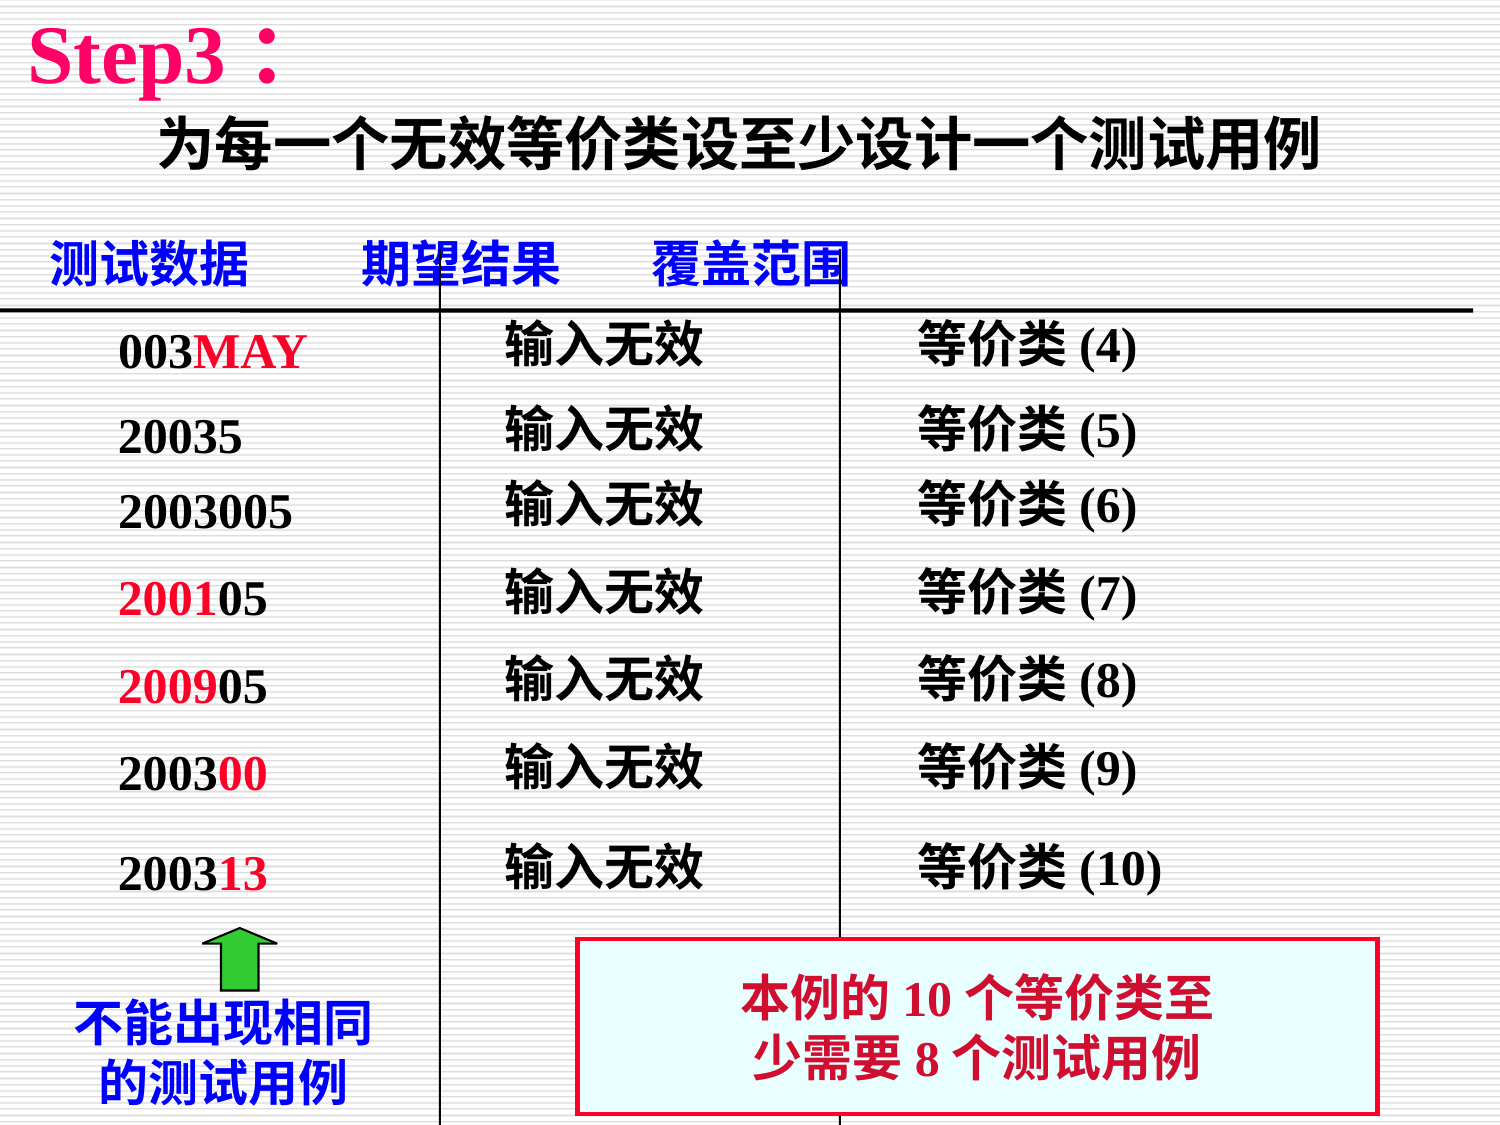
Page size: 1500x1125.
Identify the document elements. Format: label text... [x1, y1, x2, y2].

text_box 2003005 [103, 470, 309, 546]
picture [0, 300, 439, 310]
text_box 等价类(8) [902, 640, 1292, 716]
picture [440, 300, 839, 310]
text_box 本例的10个等价类至 少需要8个测试用例 [577, 939, 1378, 1114]
text_box 输入无效 [489, 465, 840, 541]
text_box 输入无效 [489, 305, 840, 381]
text_box 200313 [103, 833, 283, 908]
text_box 003MAY [103, 310, 323, 386]
text_box 等价类(9) [902, 728, 1292, 803]
picture [440, 311, 839, 1125]
text_box 测试数据 期望结果 覆盖范围 [0, 225, 1477, 300]
text_box [202, 928, 278, 991]
text_box Step3： [12, 4, 1500, 109]
text_box 等价类(10) [902, 828, 1365, 903]
text_box 200300 [103, 733, 283, 808]
text_box 20035 [102, 395, 258, 471]
text_box 等价类(4) [902, 305, 1292, 381]
text_box 为每一个无效等价类设至少设计一个测试用例 [141, 99, 1337, 185]
text_box 输入无效 [489, 828, 840, 903]
text_box 等价类(6) [902, 465, 1292, 541]
text_box 等价类(7) [902, 553, 1292, 628]
picture [0, 311, 439, 1125]
text_box 输入无效 [489, 390, 840, 465]
text_box 200905 [103, 645, 283, 721]
text_box 等价类(5) [902, 390, 1292, 465]
picture [0, 0, 1500, 1125]
text_box 输入无效 [489, 728, 840, 803]
text_box 输入无效 [489, 640, 840, 716]
text_box 200105 [103, 558, 283, 633]
text_box 输入无效 [489, 553, 840, 628]
text_box 不能出现相同 的测试用例 [58, 983, 388, 1119]
